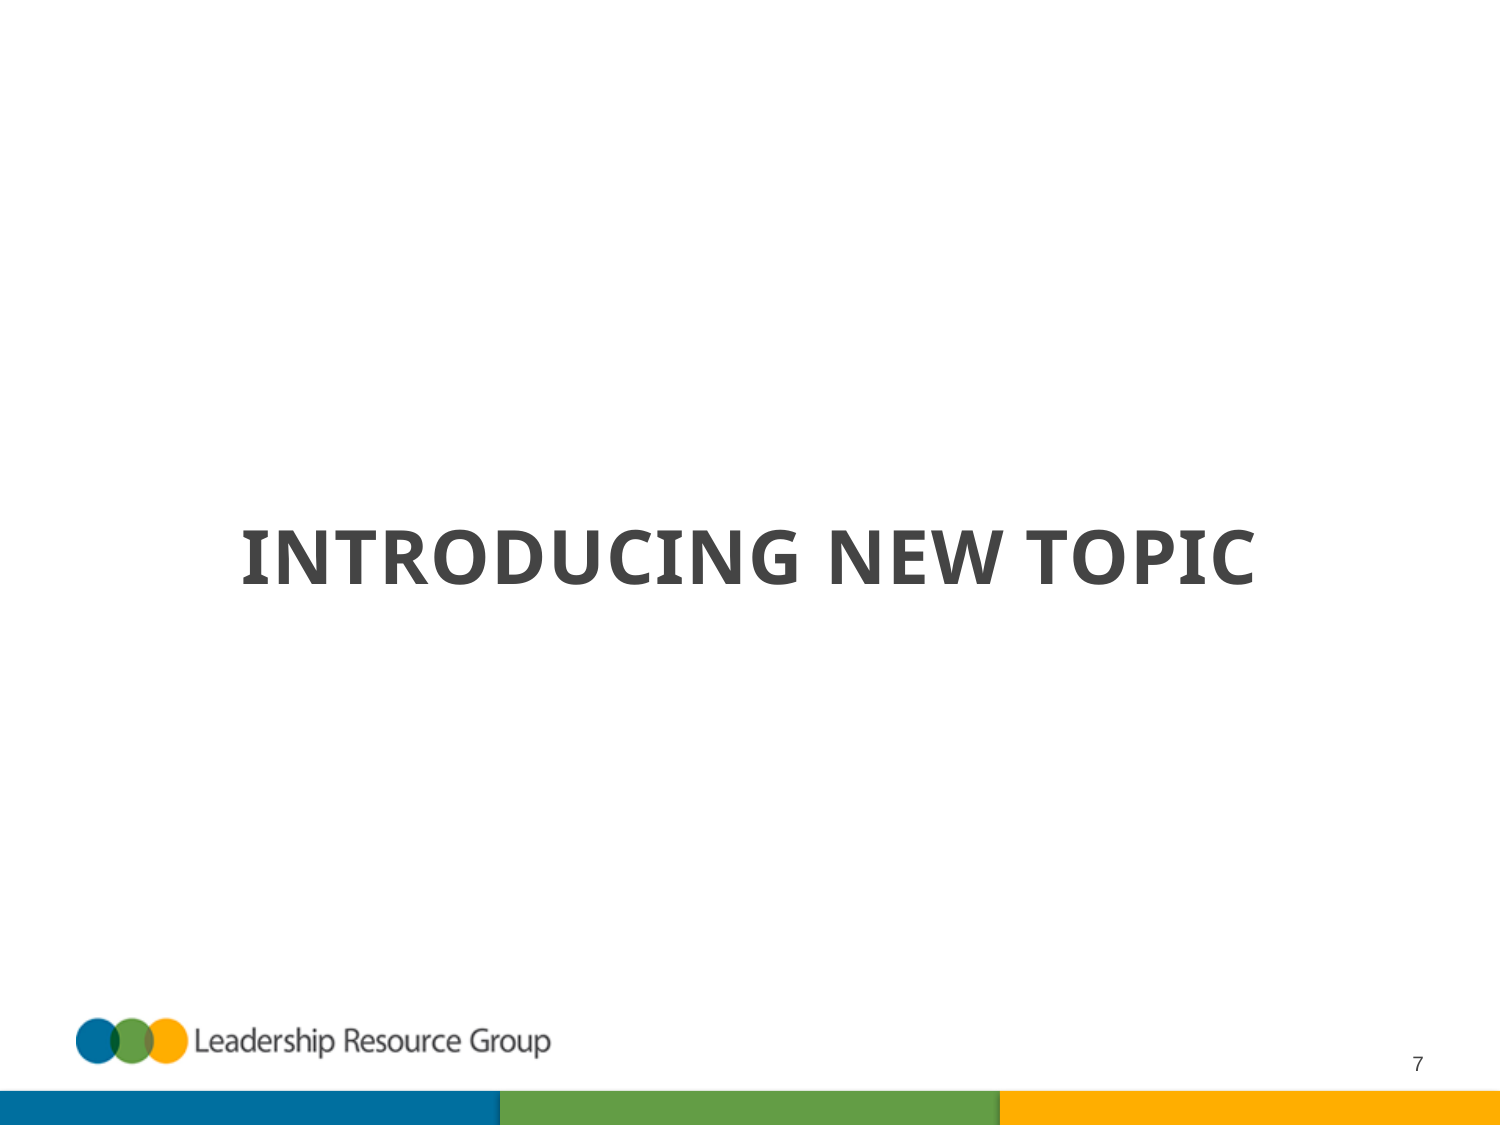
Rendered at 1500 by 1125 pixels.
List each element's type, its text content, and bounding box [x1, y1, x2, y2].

picture [76, 1013, 577, 1067]
list INTRODUCING NEW TOPIC [76, 463, 1423, 646]
